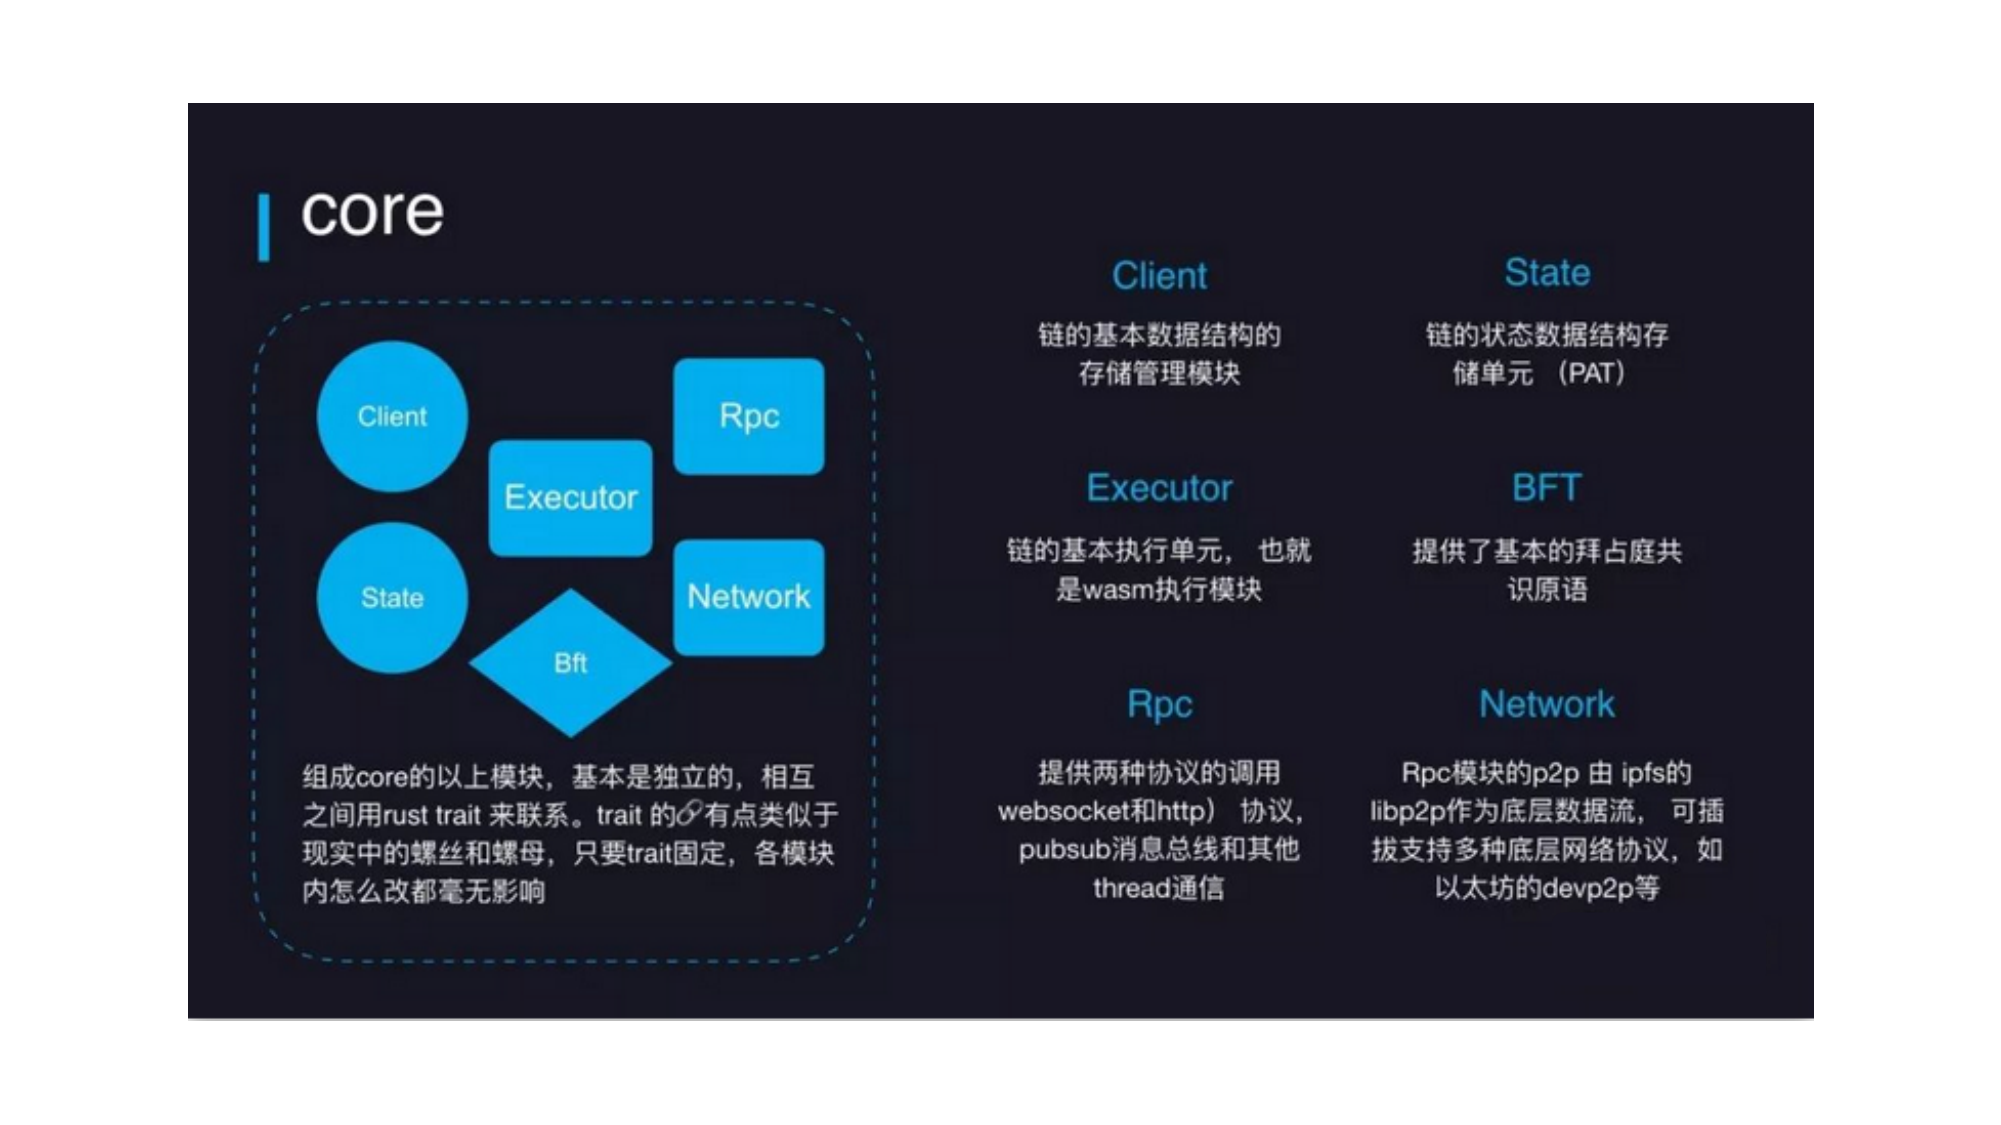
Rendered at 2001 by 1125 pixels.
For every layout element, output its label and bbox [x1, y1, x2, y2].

text_box [188, 103, 1814, 1021]
